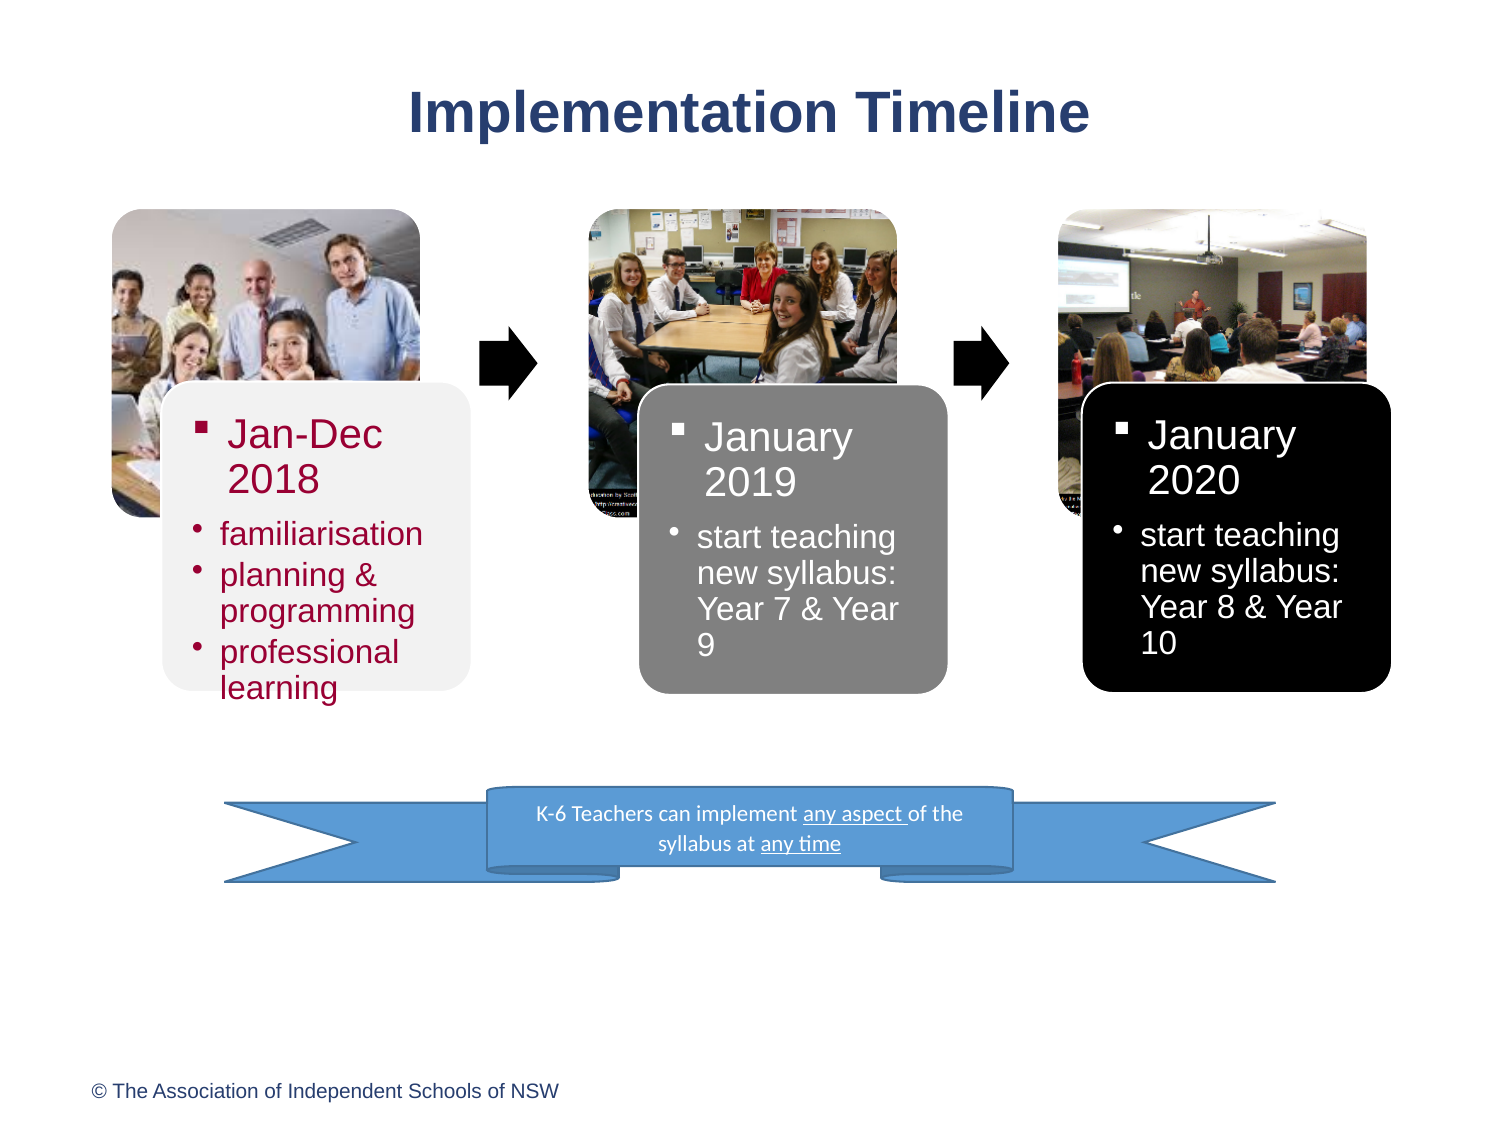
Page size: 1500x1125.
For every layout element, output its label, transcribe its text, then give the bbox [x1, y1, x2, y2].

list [87, 208, 1413, 1038]
title Implementation Timeline [87, 66, 1413, 149]
